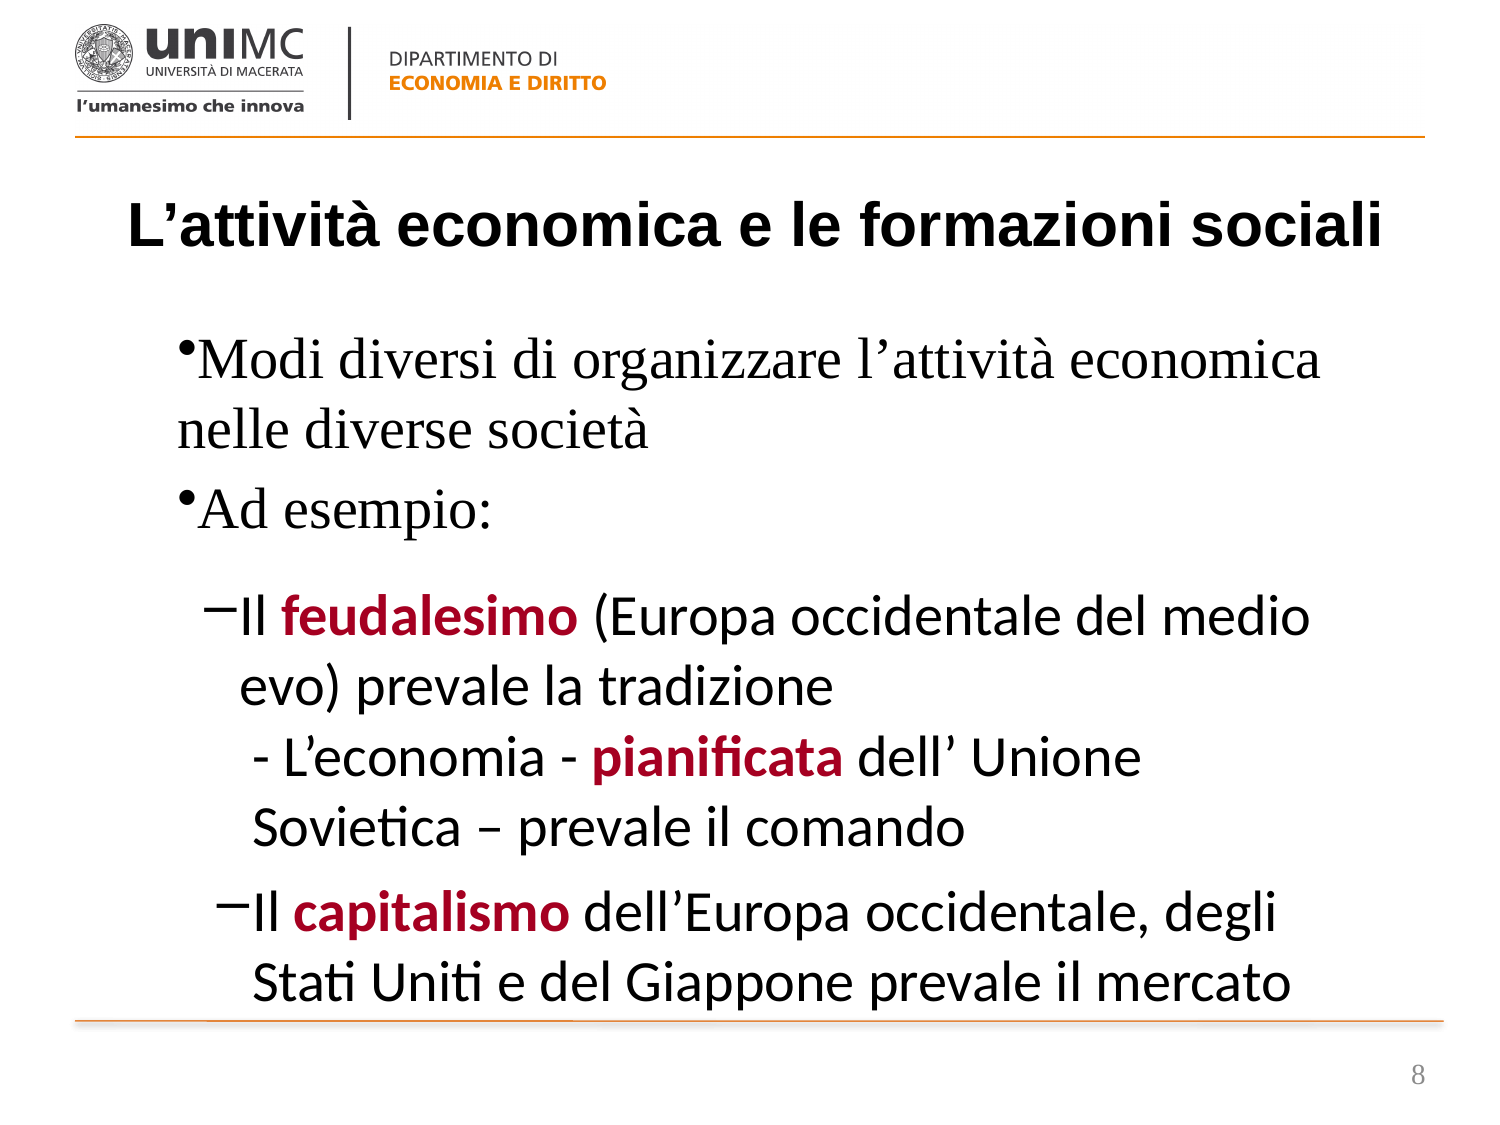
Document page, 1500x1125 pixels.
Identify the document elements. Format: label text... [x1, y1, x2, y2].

text_box - L’economia - pianificata dell’ Unione Sovietica – prevale il comando [237, 710, 1338, 865]
text_box Il feudalesimo (Europa occidentale del medio evo) prevale la tradizione [150, 569, 1400, 725]
text_box Modi diversi di organizzare l’attività economica nelle diverse società [162, 312, 1413, 468]
title L’attività economica e le formazioni sociali [81, 175, 1432, 268]
text_box Il capitalismo dell’Europa occidentale, degli Stati Uniti e del Giappone prevale il mercato [162, 865, 1363, 1021]
text_box Ad esempio: [162, 462, 1350, 548]
picture [75, 24, 1425, 138]
slide_number 8 [1091, 1042, 1442, 1103]
